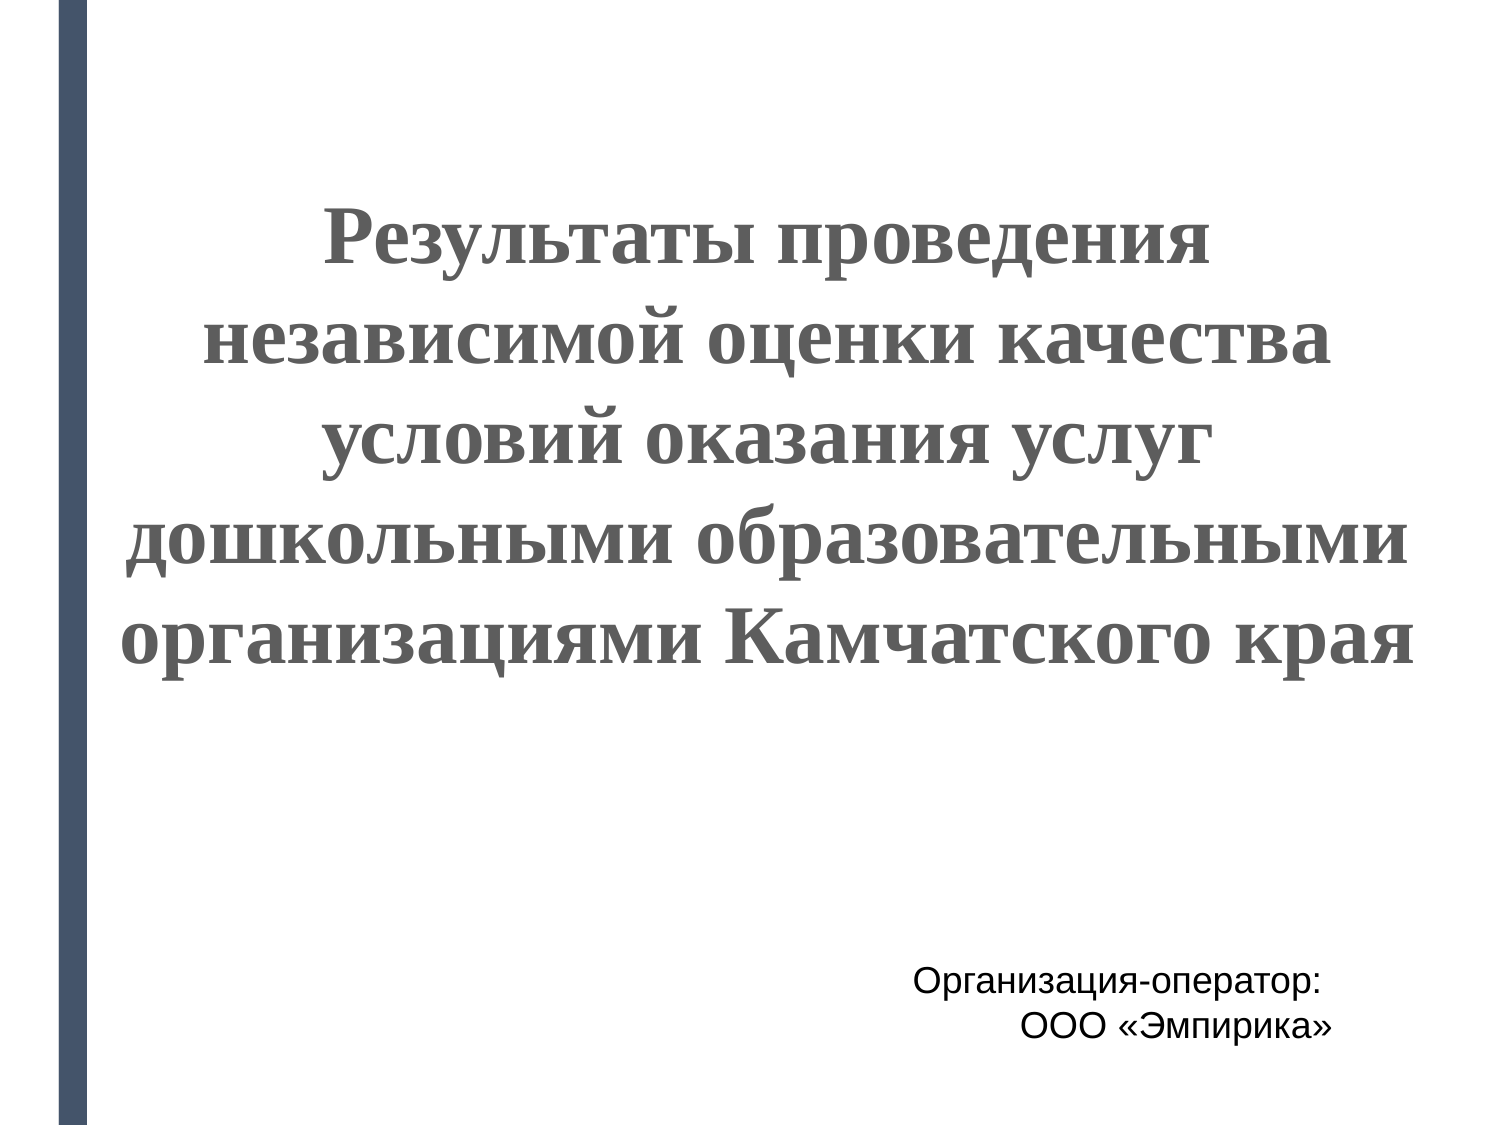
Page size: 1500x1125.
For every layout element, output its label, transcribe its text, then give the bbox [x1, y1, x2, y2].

text_box Результаты проведения независимой оценки качества условий оказания услуг дошкольными образовательными организациями Камчатского края [88, 172, 1447, 688]
text_box Организация-оператор: ООО «Эмпирика» [867, 949, 1348, 1054]
